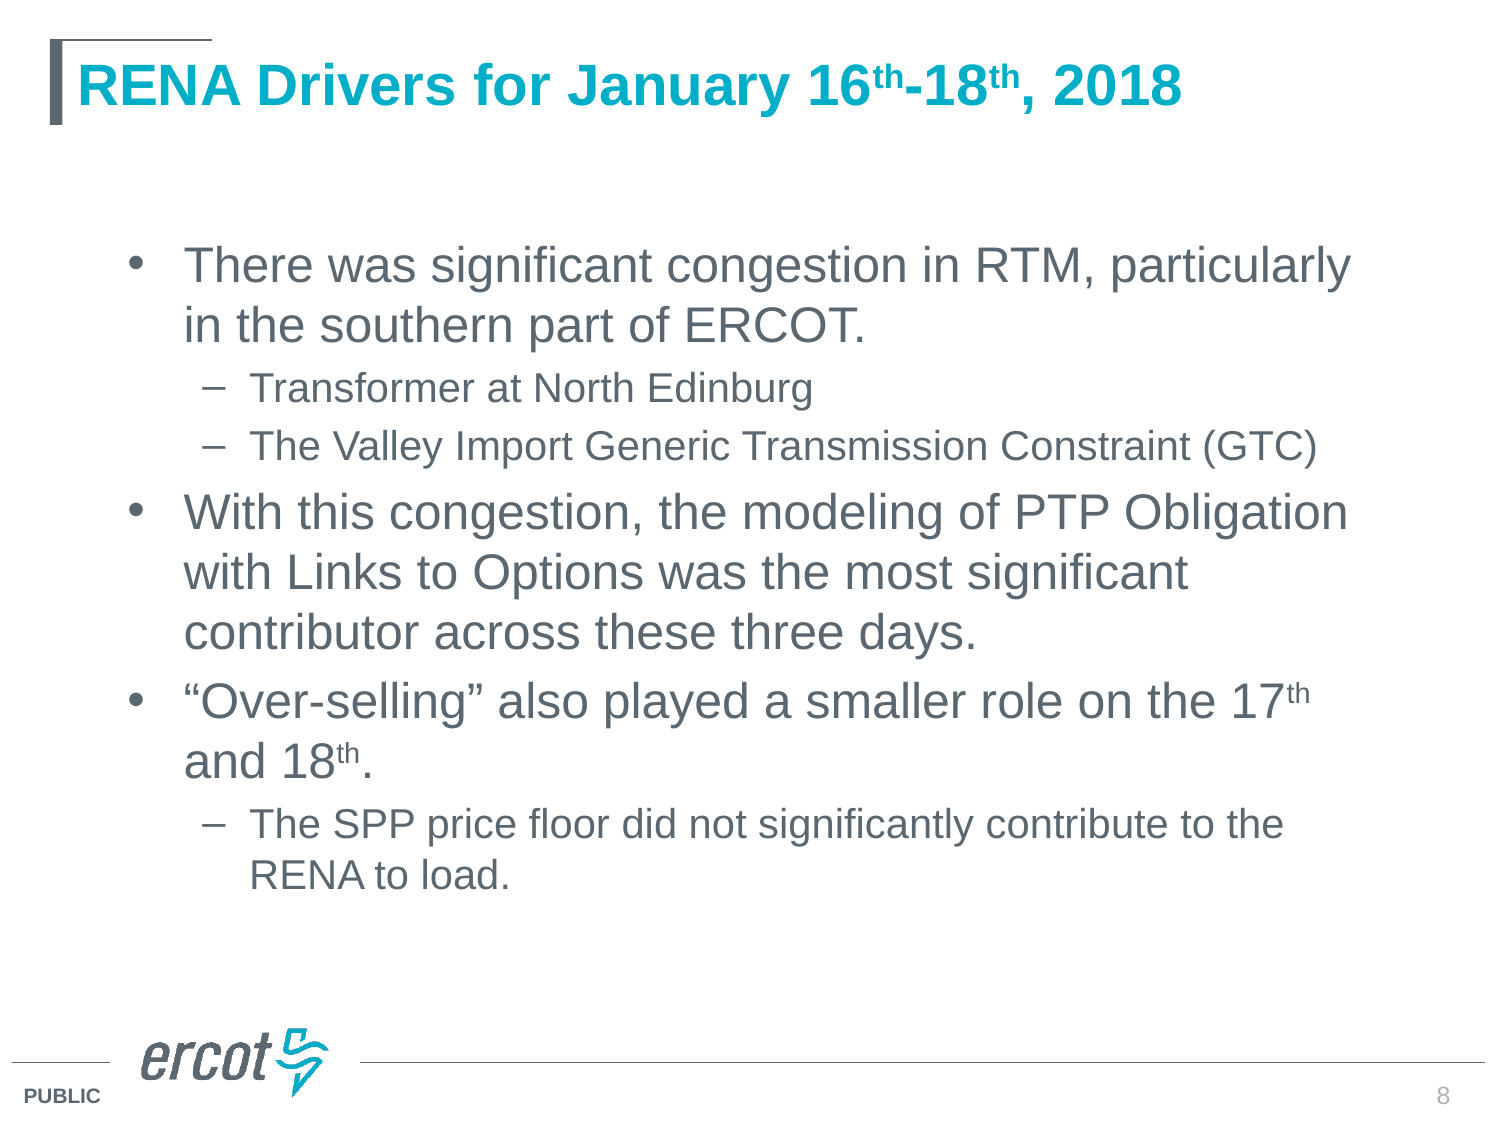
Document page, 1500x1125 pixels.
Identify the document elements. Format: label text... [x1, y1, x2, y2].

slide_number 8 [1400, 1076, 1488, 1113]
picture [137, 1024, 332, 1100]
list There was significant congestion in RTM, particularly in the southern part of ERCOT. Transformer at North Edinburg The Valley Import Generic Transmission Constraint (GTC) With this congestion, the modeling of PTP Obligation with Links to Options was the most significant contributor across these three days. “Over-selling” also played a smaller role on the 17th and 18th. The SPP price floor did not significantly contribute to the RENA to load. [112, 224, 1400, 954]
title RENA Drivers for January 16th-18th, 2018 [62, 39, 1450, 125]
